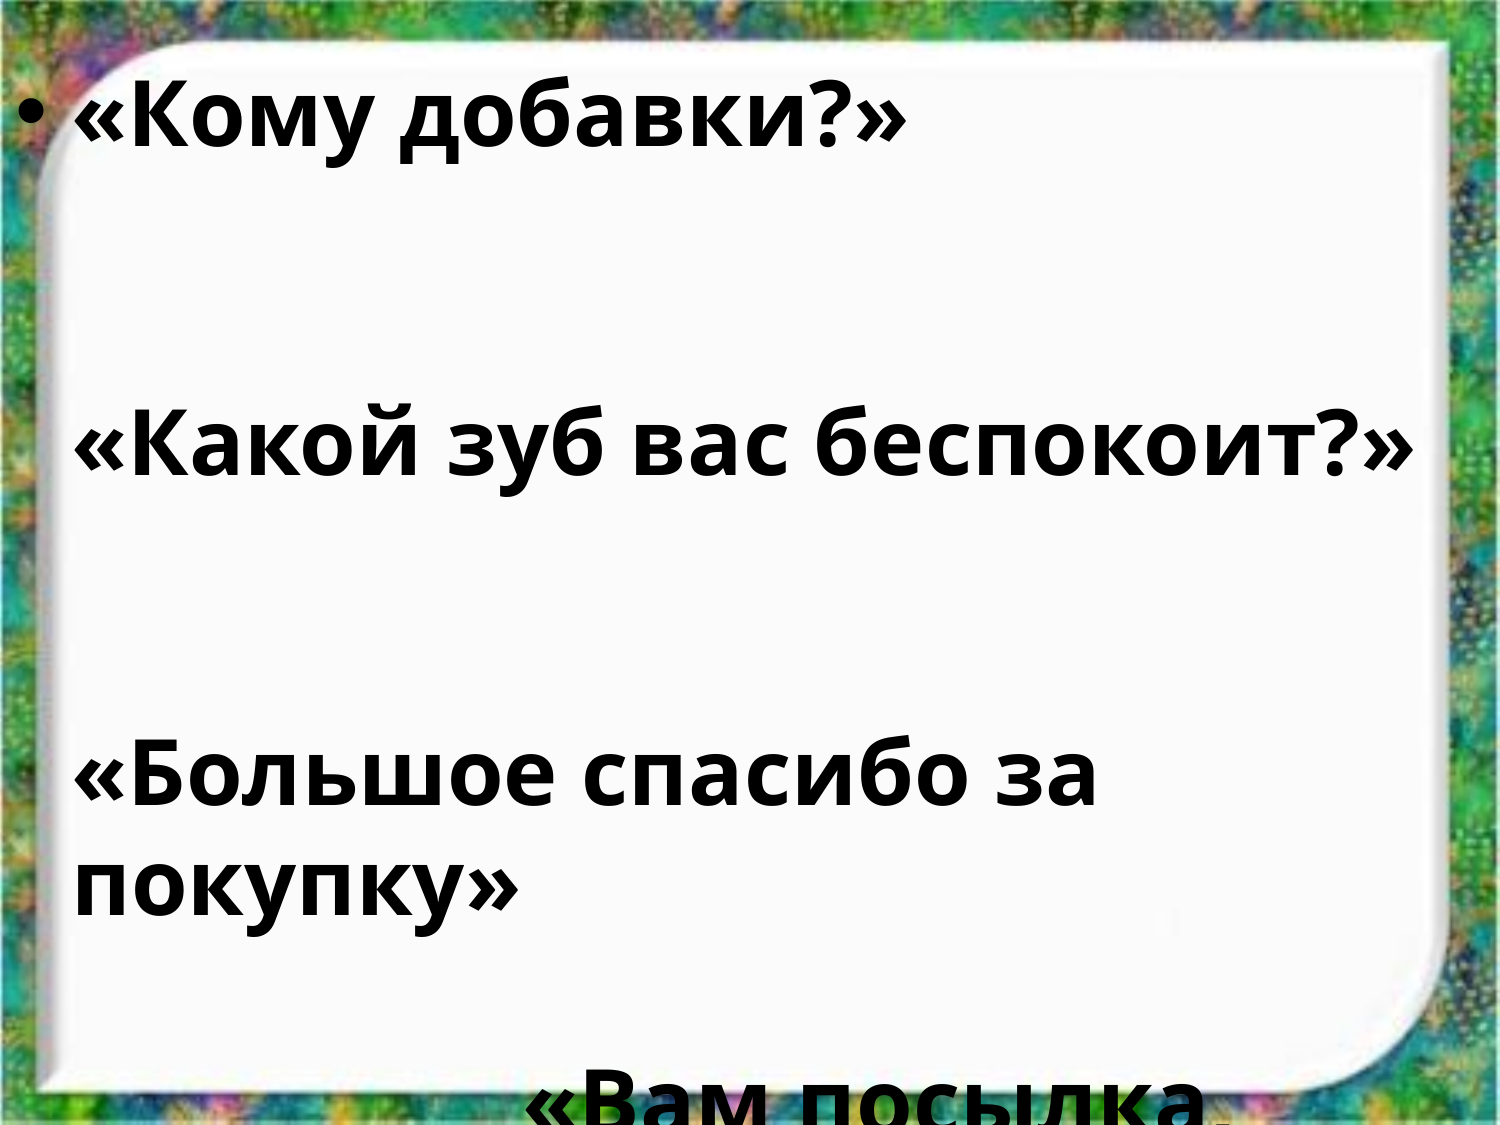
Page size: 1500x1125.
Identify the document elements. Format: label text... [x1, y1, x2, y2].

picture [0, 0, 1500, 46]
list «Кому добавки?» «Какой зуб вас беспокоит?» «Большое спасибо за покупку» «Вам посылка, распишитесь» «В мою сеть попало много рыбы» «Тема сегодняшнего урока «Полезные ископаемые» «Присаживайтесь, как будем стричься?» [0, 46, 1500, 1125]
